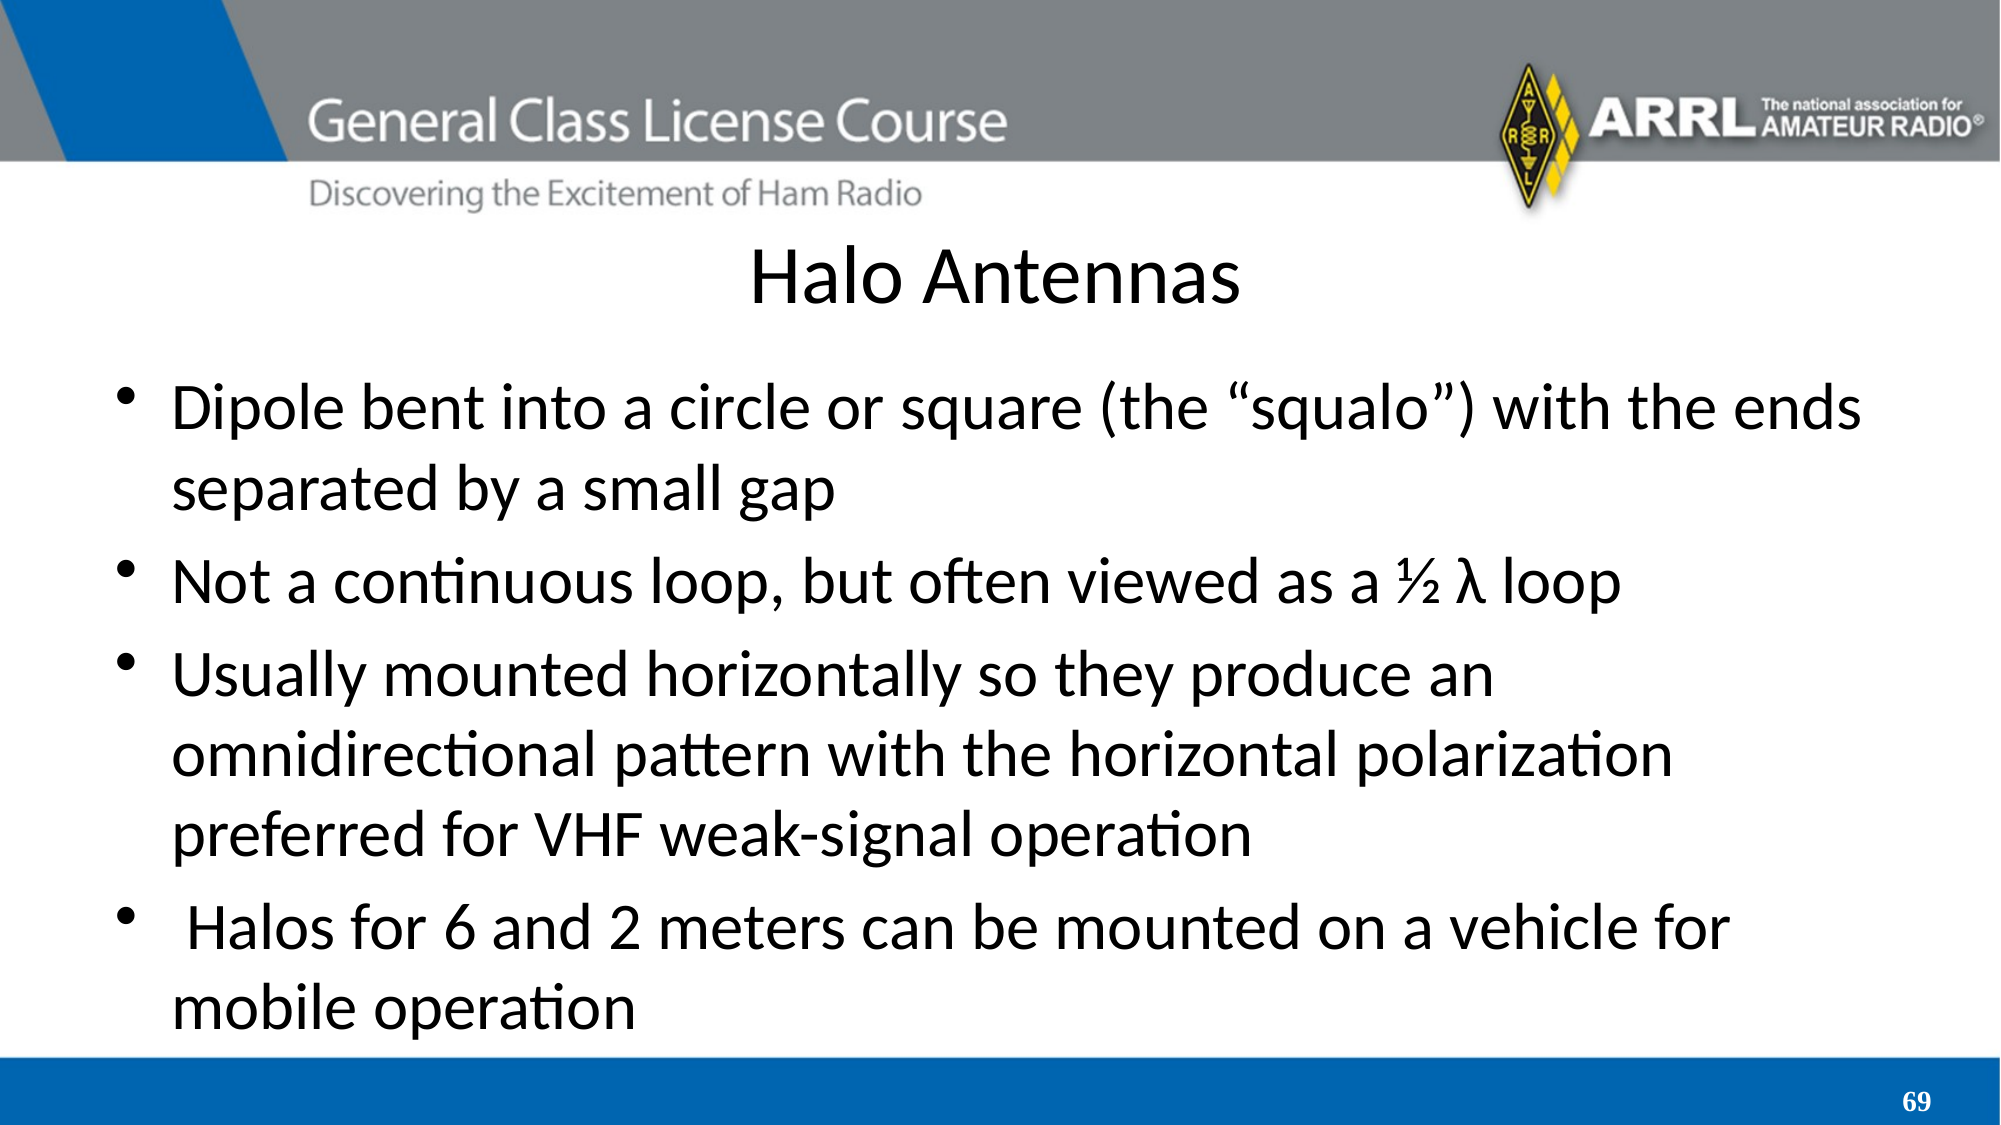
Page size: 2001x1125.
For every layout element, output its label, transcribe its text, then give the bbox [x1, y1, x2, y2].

picture [0, 0, 2001, 1125]
list Dipole bent into a circle or square (the “squalo”) with the ends separated by a small gap Not a continuous loop, but often viewed as a 1⁄2 λ loop Usually mounted horizontally so they produce an omnidirectional pattern with the horizontal polarization preferred for VHF weak-signal operation Halos for 6 and 2 meters can be mounted on a vehicle for mobile operation [99, 355, 1900, 1075]
title Halo Antennas [96, 212, 1897, 356]
